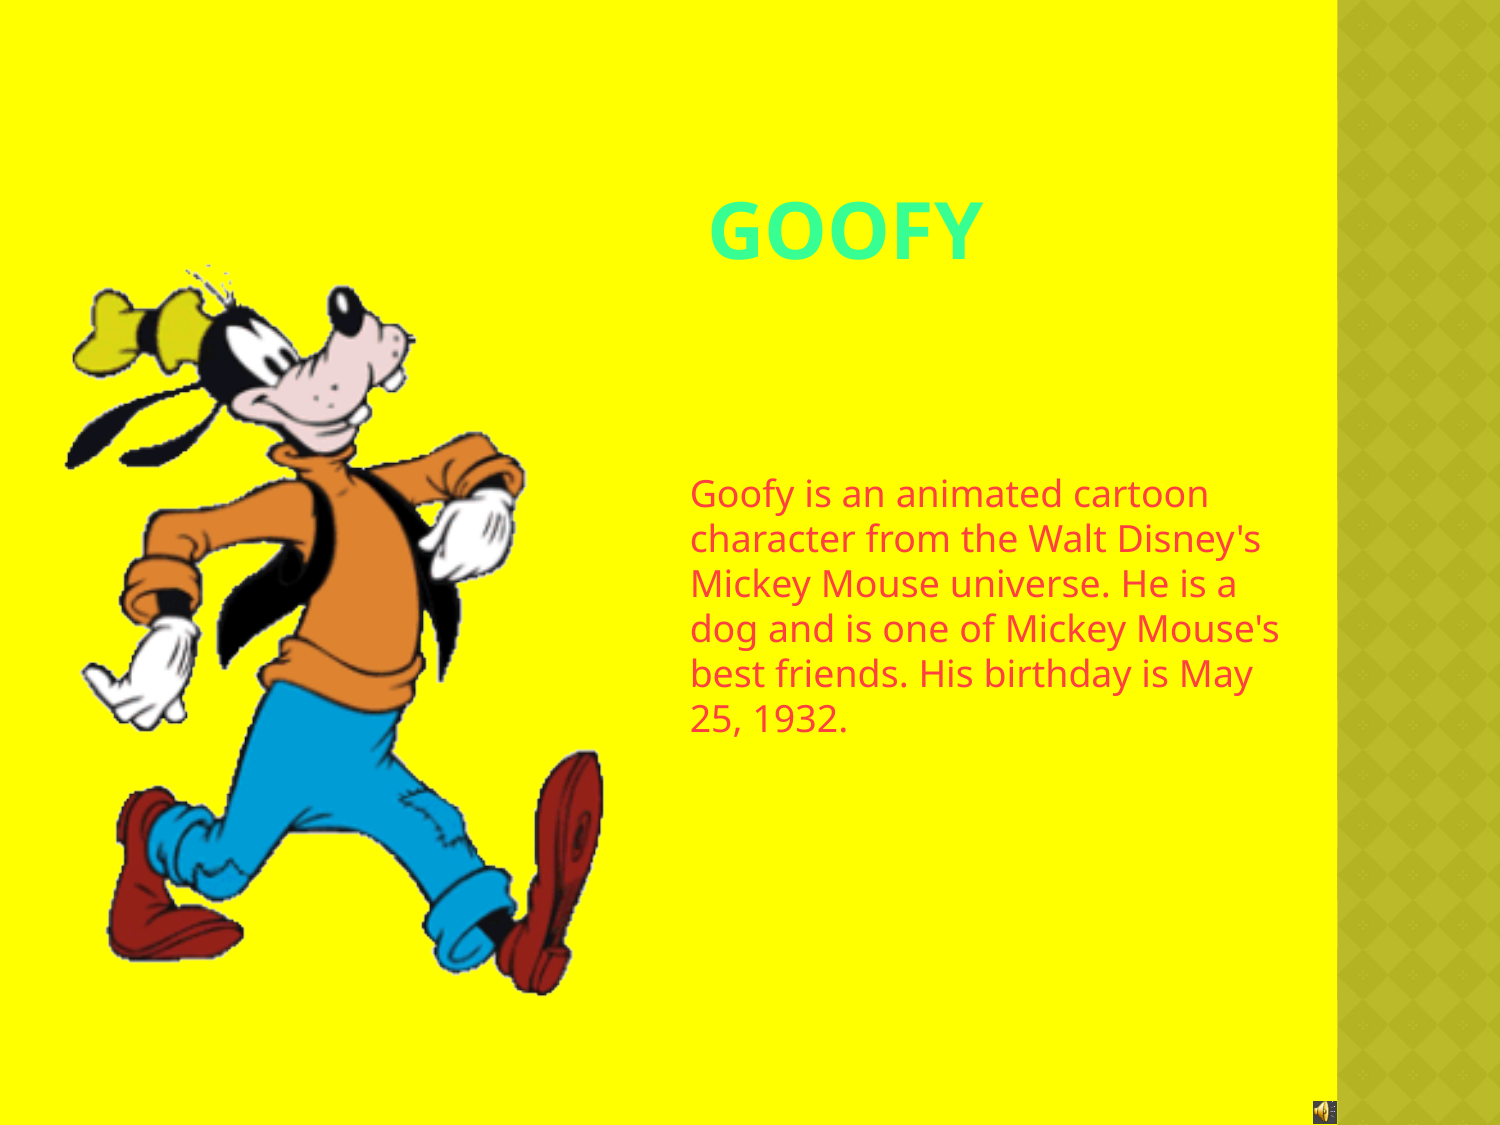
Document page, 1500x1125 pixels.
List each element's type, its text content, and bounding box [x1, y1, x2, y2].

title Goofy [699, 87, 1500, 275]
picture [1312, 1099, 1338, 1125]
picture [0, 237, 707, 1007]
text_box Goofy is an animated cartoon character from the Walt Disney's Mickey Mouse universe. He is a dog and is one of Mickey Mouse's best friends. His birthday is May 25, 1932. [711, 462, 1325, 748]
